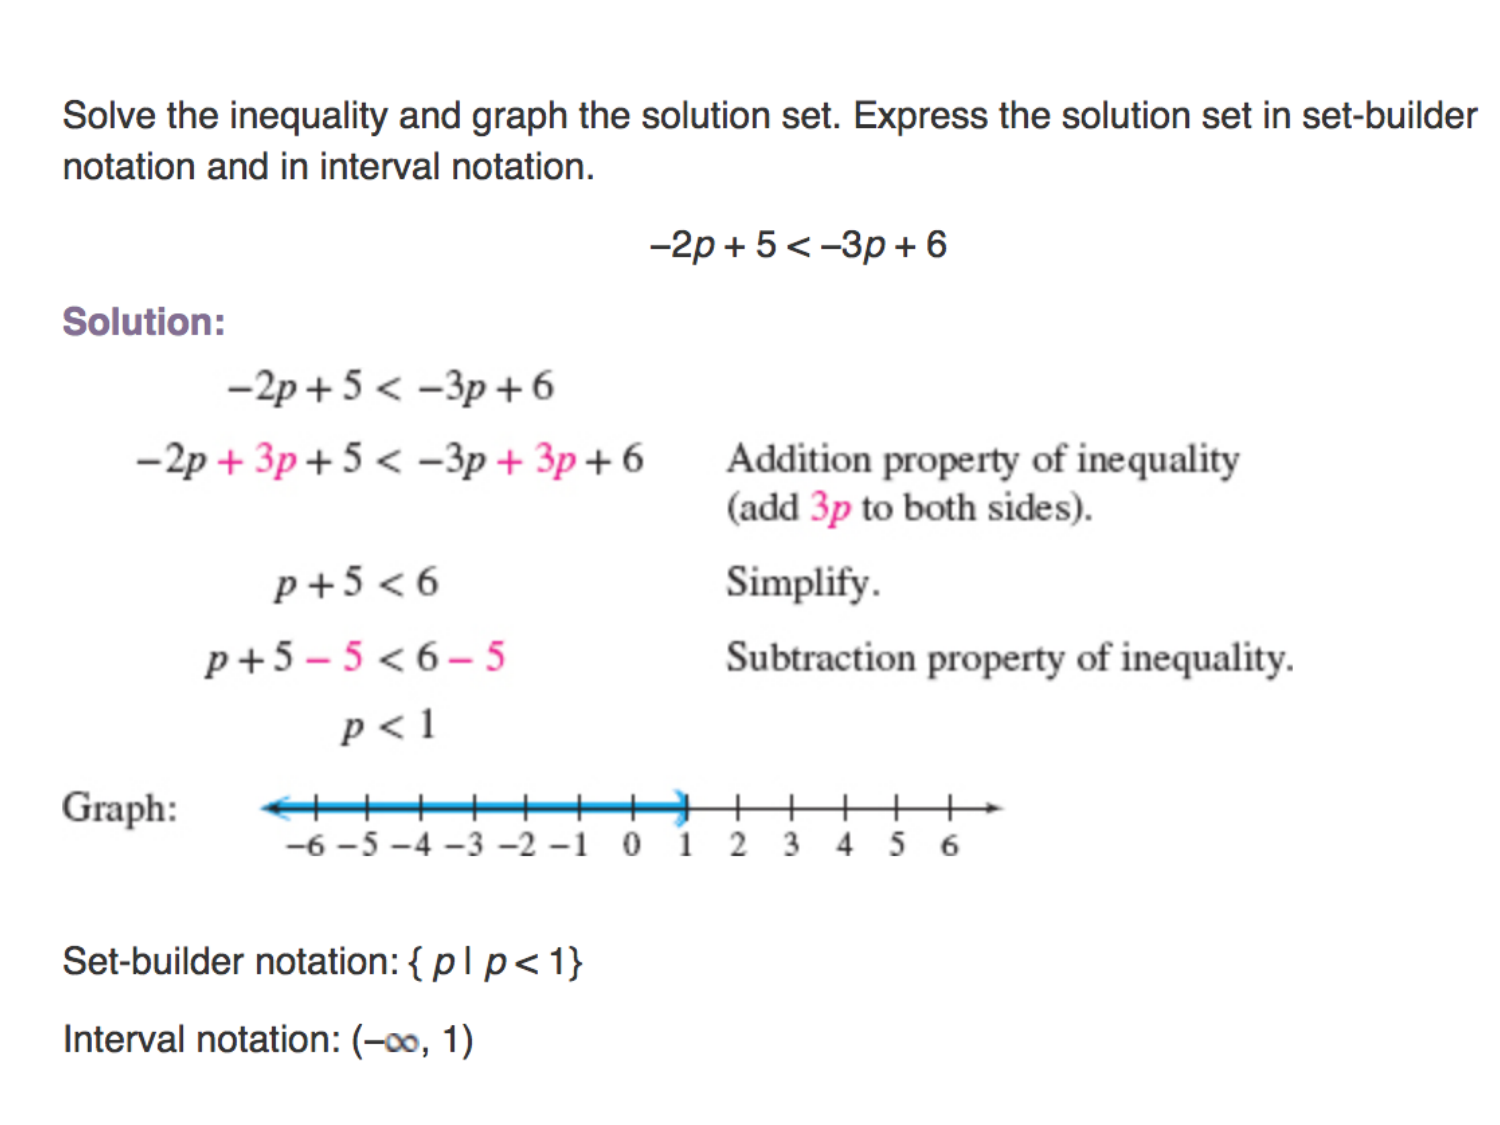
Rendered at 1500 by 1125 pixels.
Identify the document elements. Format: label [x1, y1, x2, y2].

list [0, 80, 1500, 1071]
